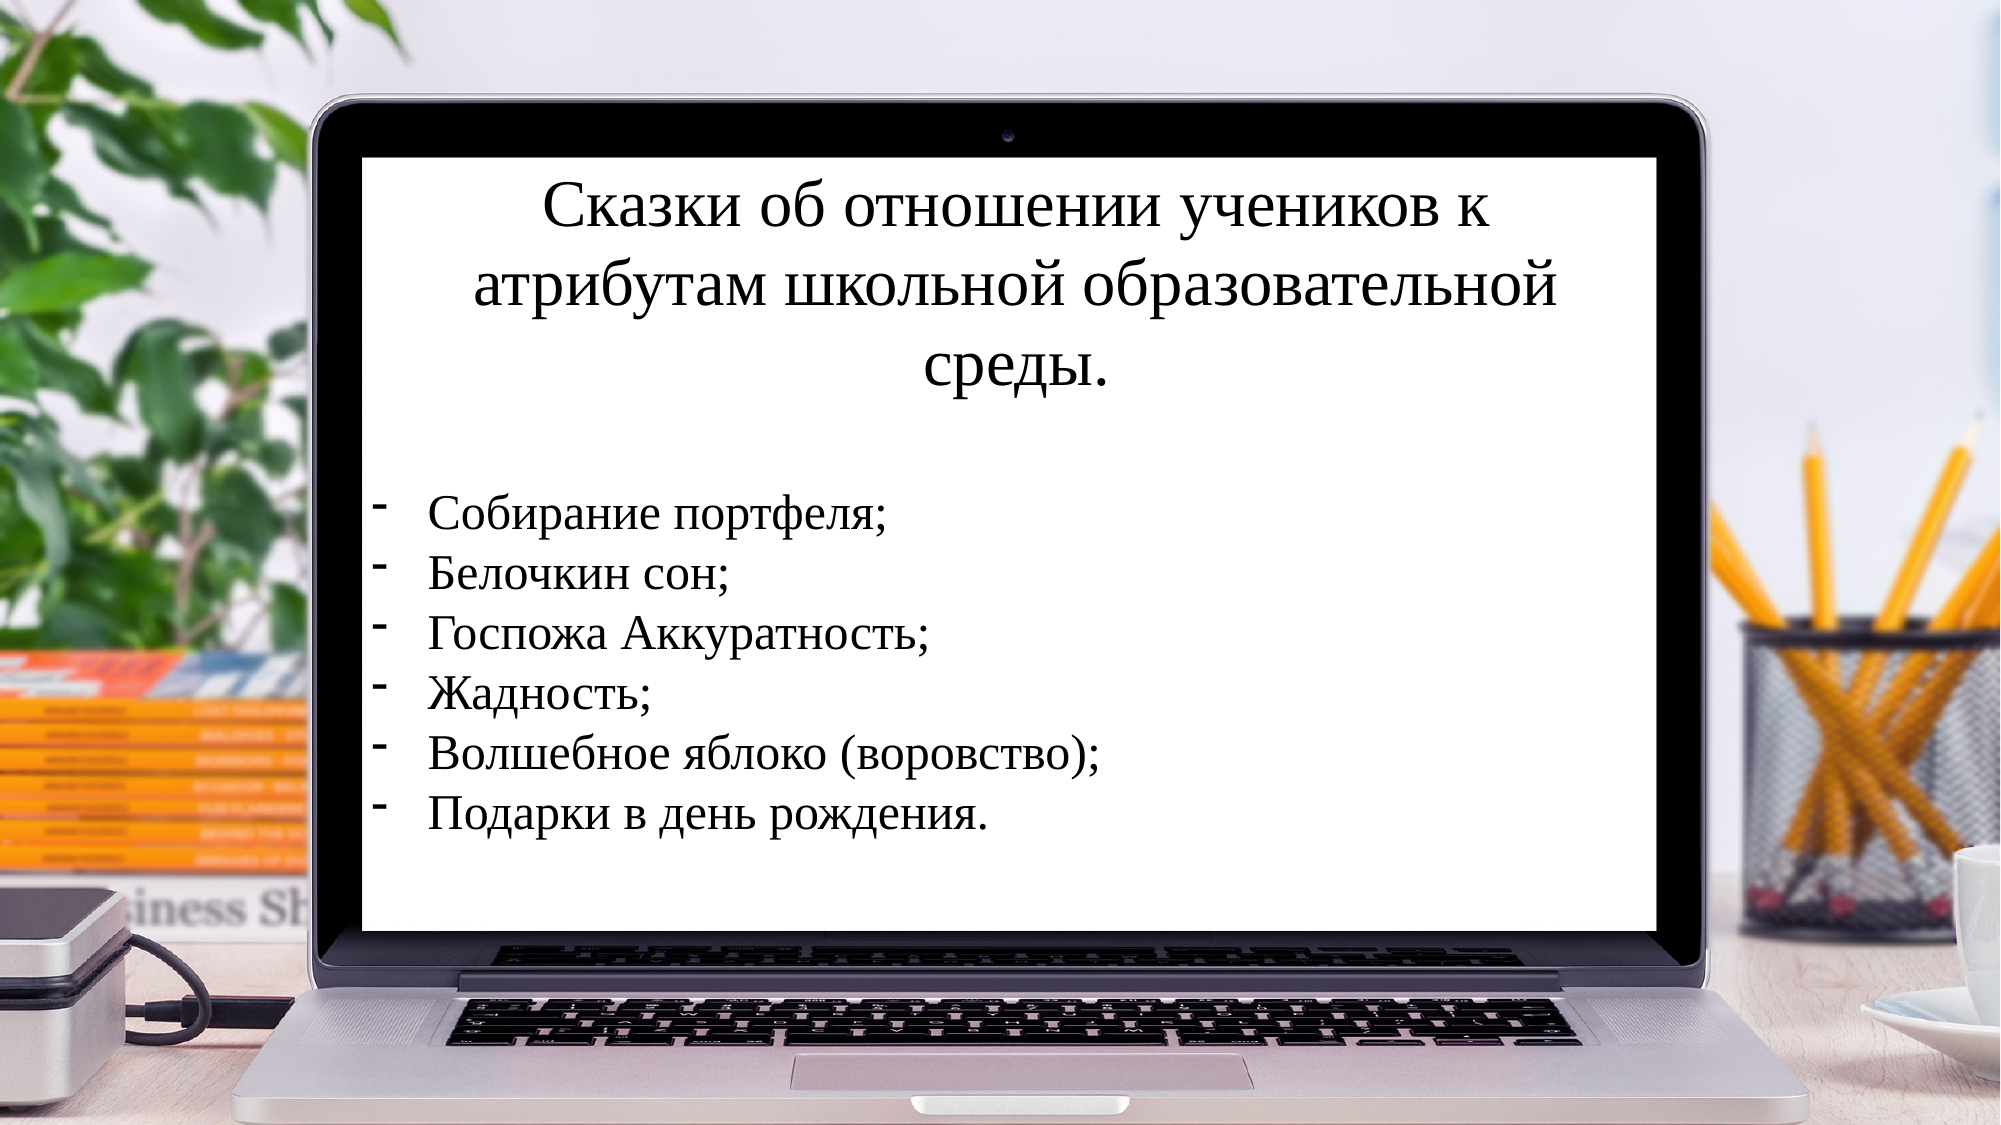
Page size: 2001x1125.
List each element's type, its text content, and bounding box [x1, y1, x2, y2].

text_box Собирание портфеля; Белочкин сон; Госпожа Аккуратность; Жадность; Волшебное яблоко (воровство); Подарки в день рождения. [356, 291, 1573, 847]
text_box Сказки об отношении учеников к атрибутам школьной образовательной среды. [409, 151, 1625, 407]
picture [0, 0, 2001, 1125]
